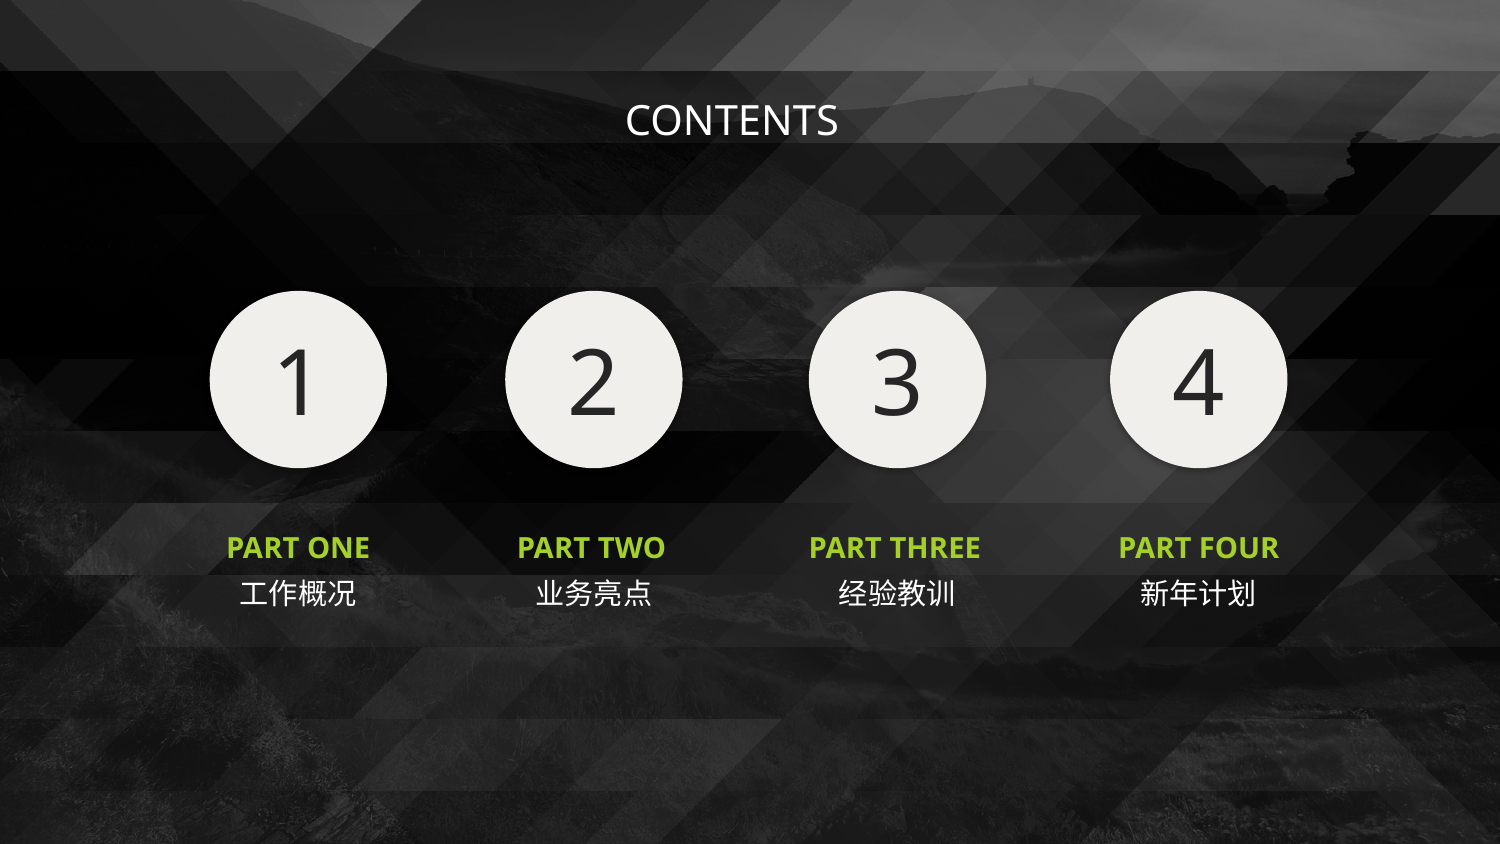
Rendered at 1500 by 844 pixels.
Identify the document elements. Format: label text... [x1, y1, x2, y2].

text_box [208, 290, 388, 469]
text_box [504, 290, 684, 469]
text_box CONTENTS [610, 86, 854, 152]
text_box 3 [856, 316, 939, 442]
text_box 业务亮点 [520, 567, 668, 618]
text_box 工作概况 [224, 567, 372, 618]
text_box 经验教训 [824, 567, 971, 618]
text_box PART TWO [502, 522, 681, 573]
text_box 新年计划 [1125, 567, 1273, 618]
text_box PART FOUR [1103, 522, 1295, 573]
text_box [808, 290, 987, 469]
text_box 1 [257, 316, 340, 442]
text_box 2 [552, 316, 635, 442]
text_box 4 [1157, 316, 1240, 442]
picture [0, 0, 1500, 844]
text_box PART ONE [211, 522, 386, 573]
text_box [1109, 290, 1289, 469]
text_box PART THREE [793, 522, 996, 573]
